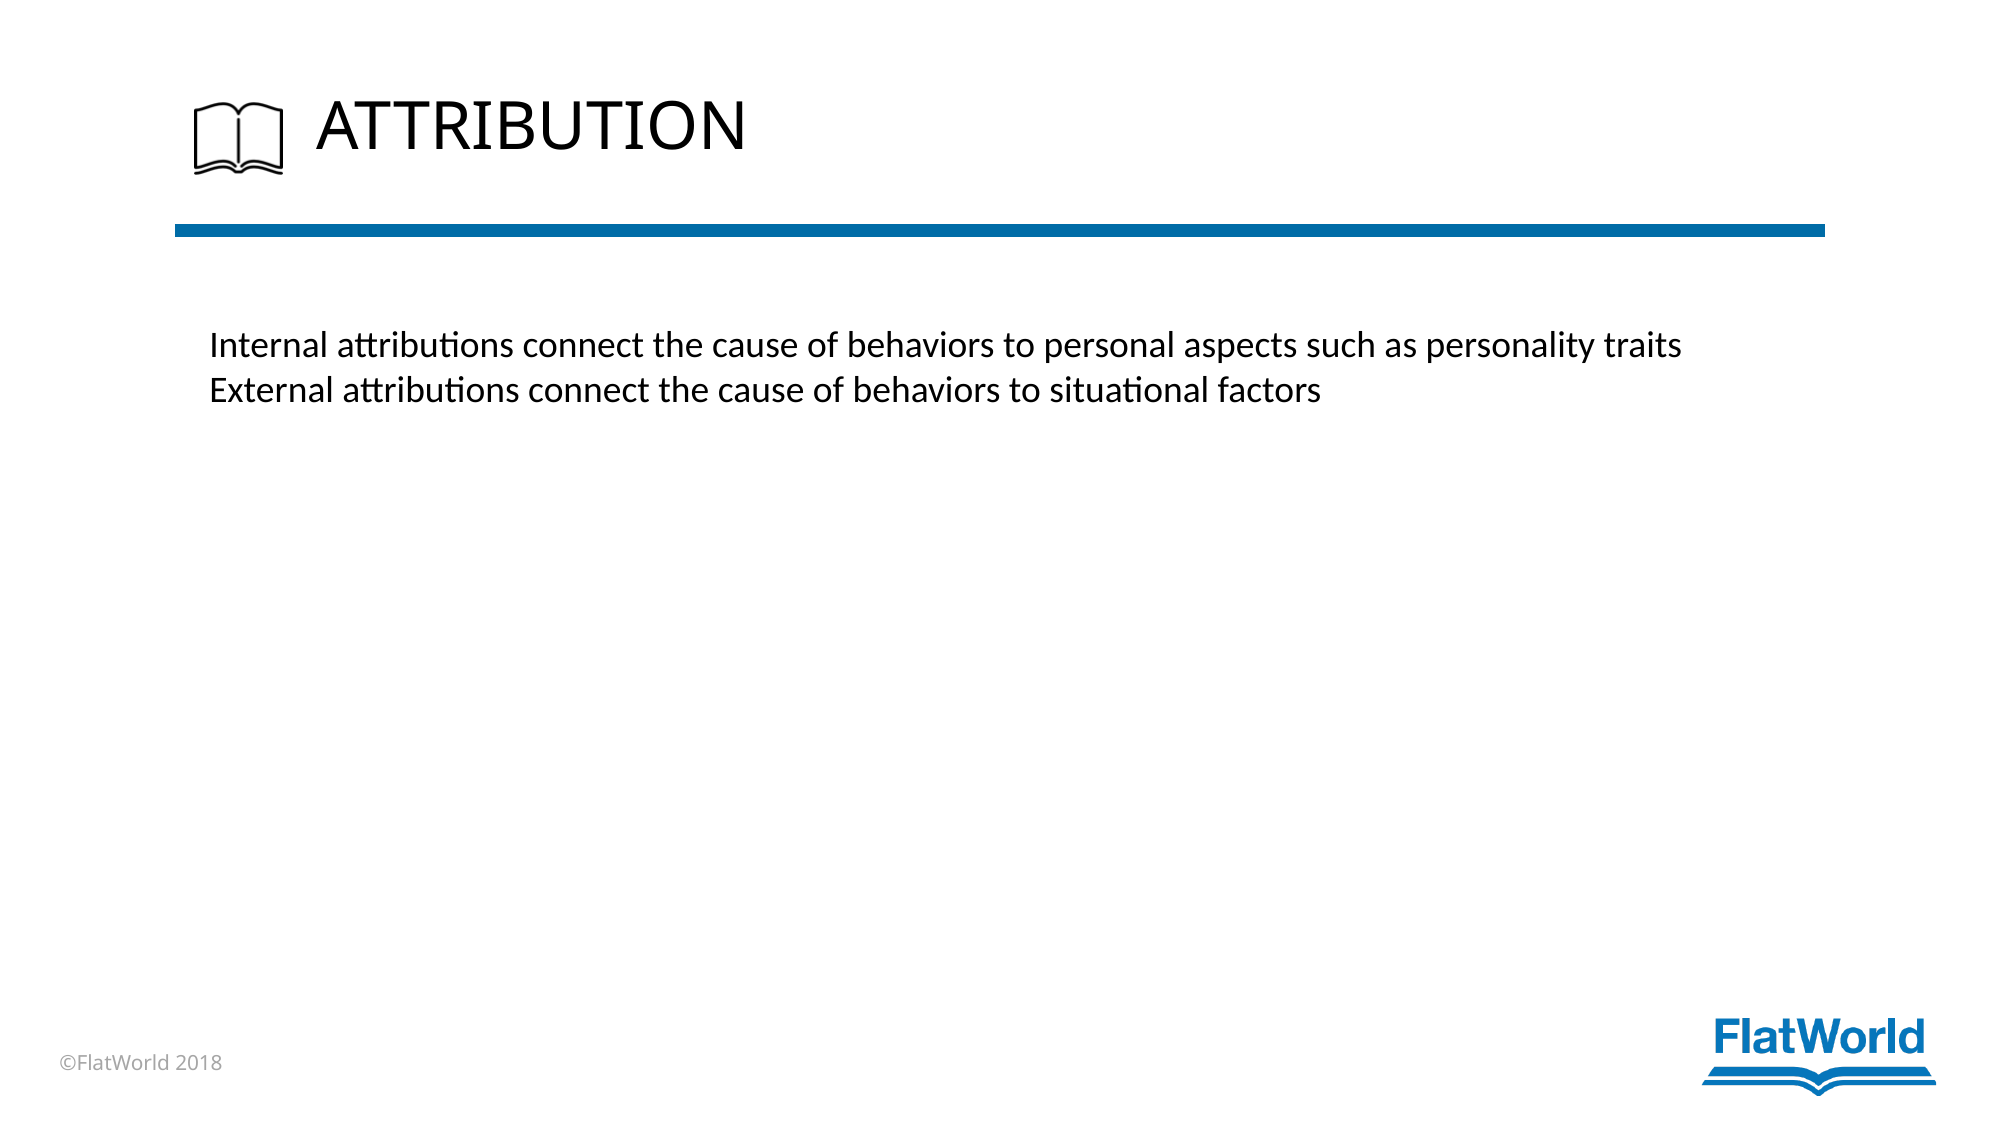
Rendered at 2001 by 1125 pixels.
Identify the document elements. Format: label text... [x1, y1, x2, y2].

picture [194, 94, 283, 183]
title ATTRIBUTION [301, 75, 1787, 190]
subtitle Internal attributions connect the cause of behaviors to personal aspects such as personality traits External attributions connect the cause of behaviors to situational factors [194, 312, 1825, 673]
